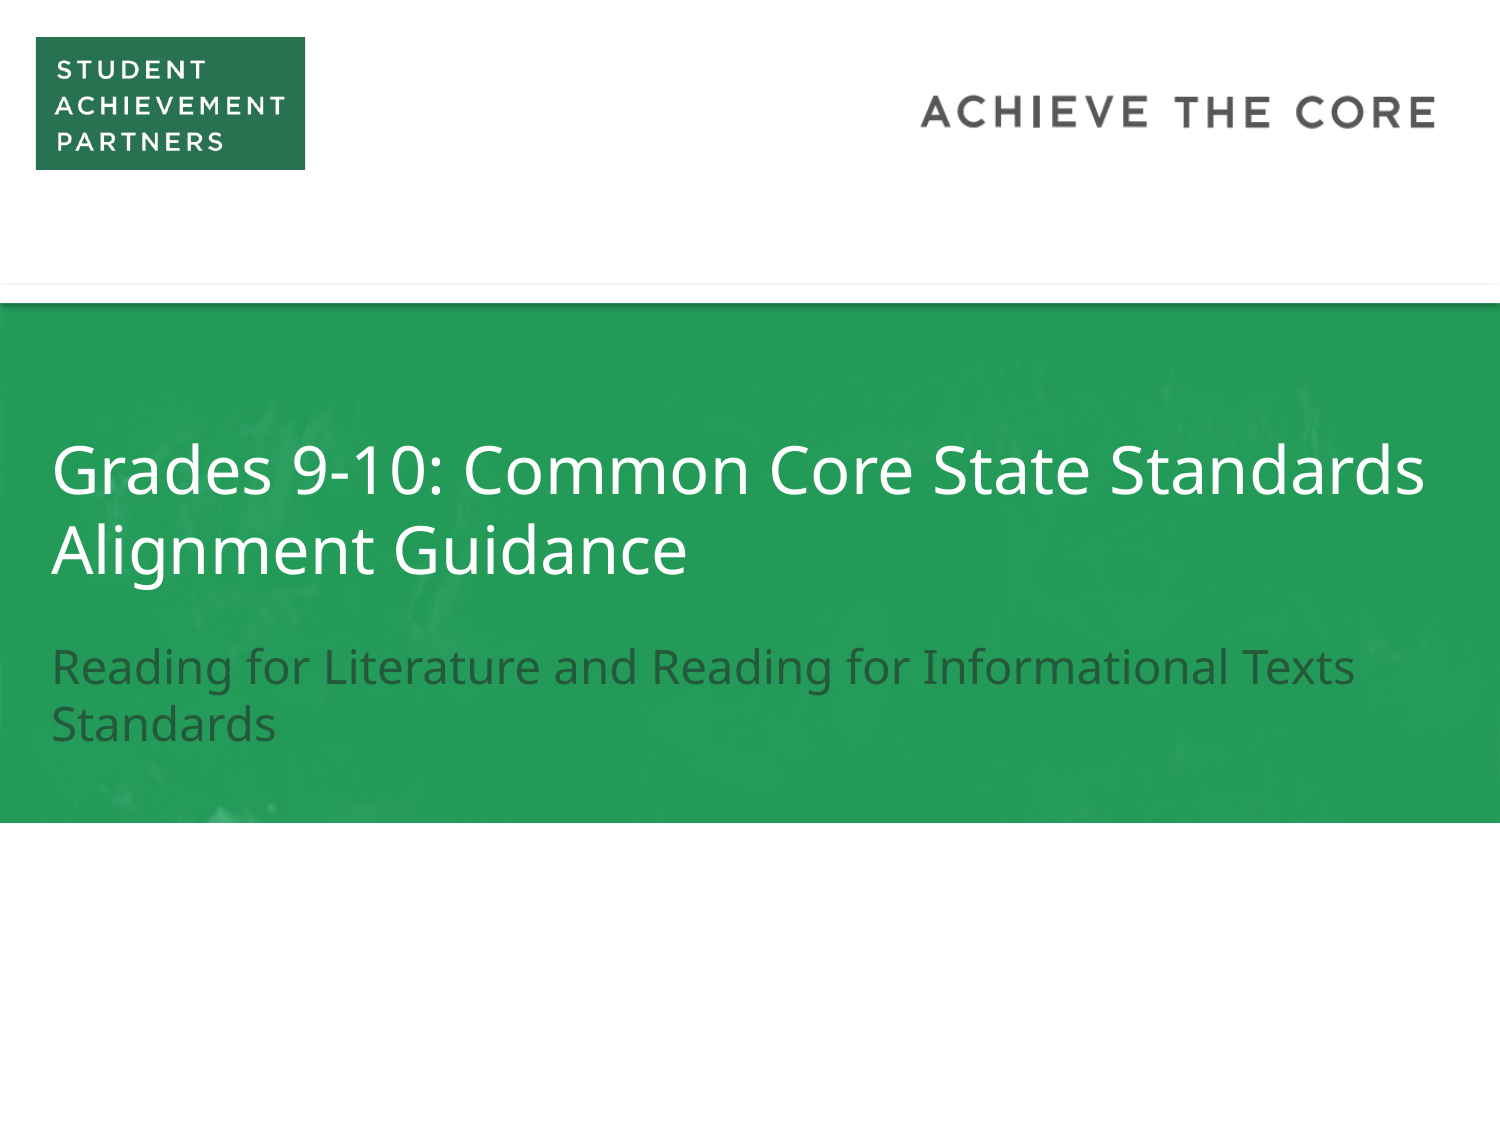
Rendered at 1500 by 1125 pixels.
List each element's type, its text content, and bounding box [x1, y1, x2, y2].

picture [0, 304, 1500, 823]
subtitle Reading for Literature and Reading for Informational Texts Standards [35, 629, 1478, 760]
title Grades 9-10: Common Core State Standards Alignment Guidance [35, 387, 1478, 629]
